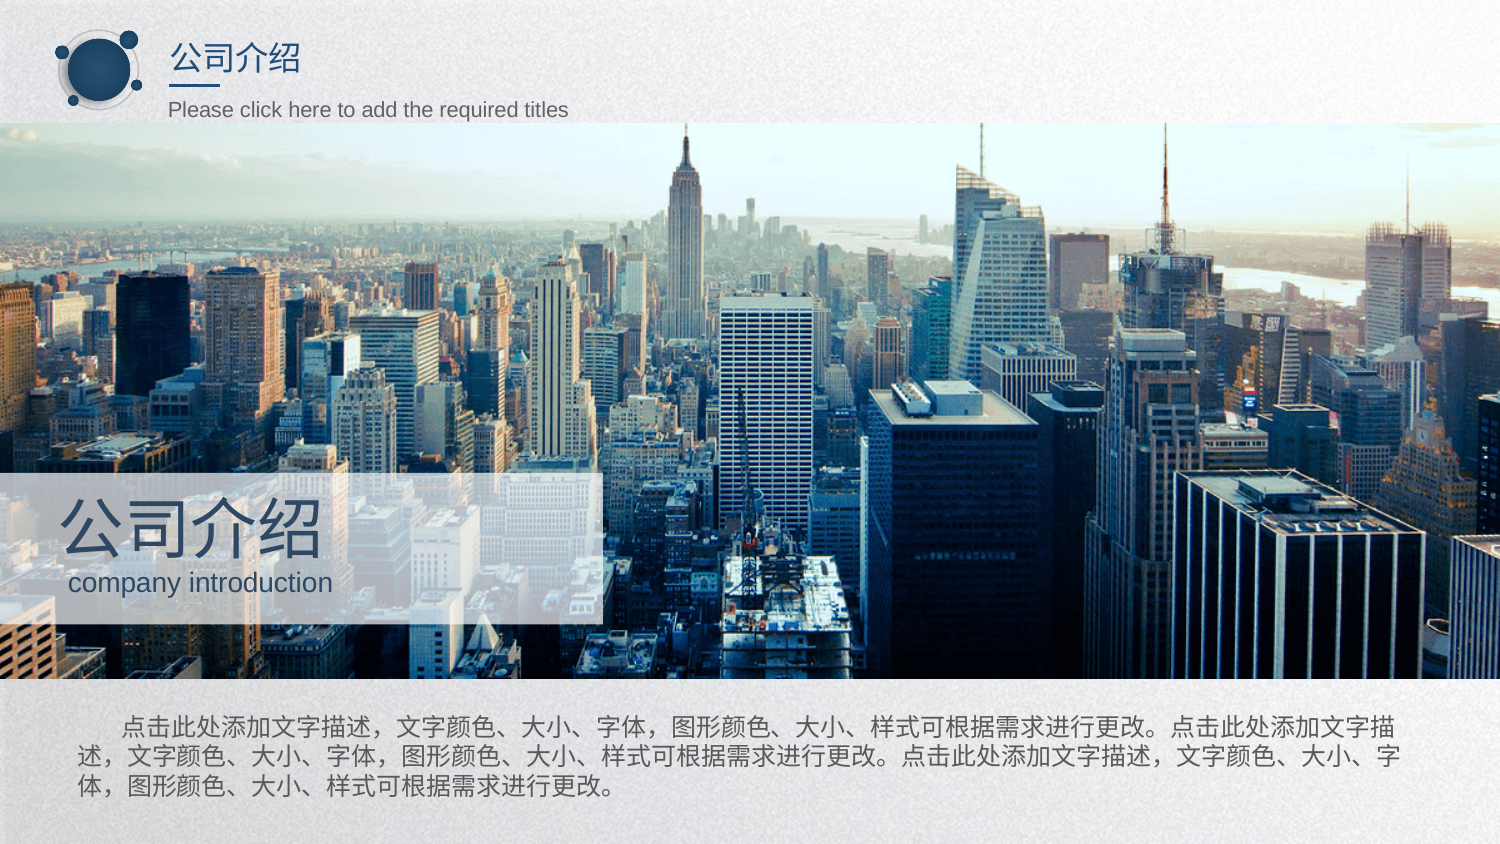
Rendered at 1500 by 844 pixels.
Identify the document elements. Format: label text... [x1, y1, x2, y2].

picture [0, 0, 1500, 844]
text_box 点击此处添加文字描述，文字颜色、大小、字体，图形颜色、大小、样式可根据需求进行更改。点击此处添加文字描述，文字颜色、大小、字体，图形颜色、大小、样式可根据需求进行更改。点击此处添加文字描述，文字颜色、大小、字体，图形颜色、大小、样式可根据需求进行更改。 [62, 703, 1427, 809]
text_box 公司介绍 [154, 30, 318, 85]
text_box Please click here to add the required titles [153, 88, 677, 123]
